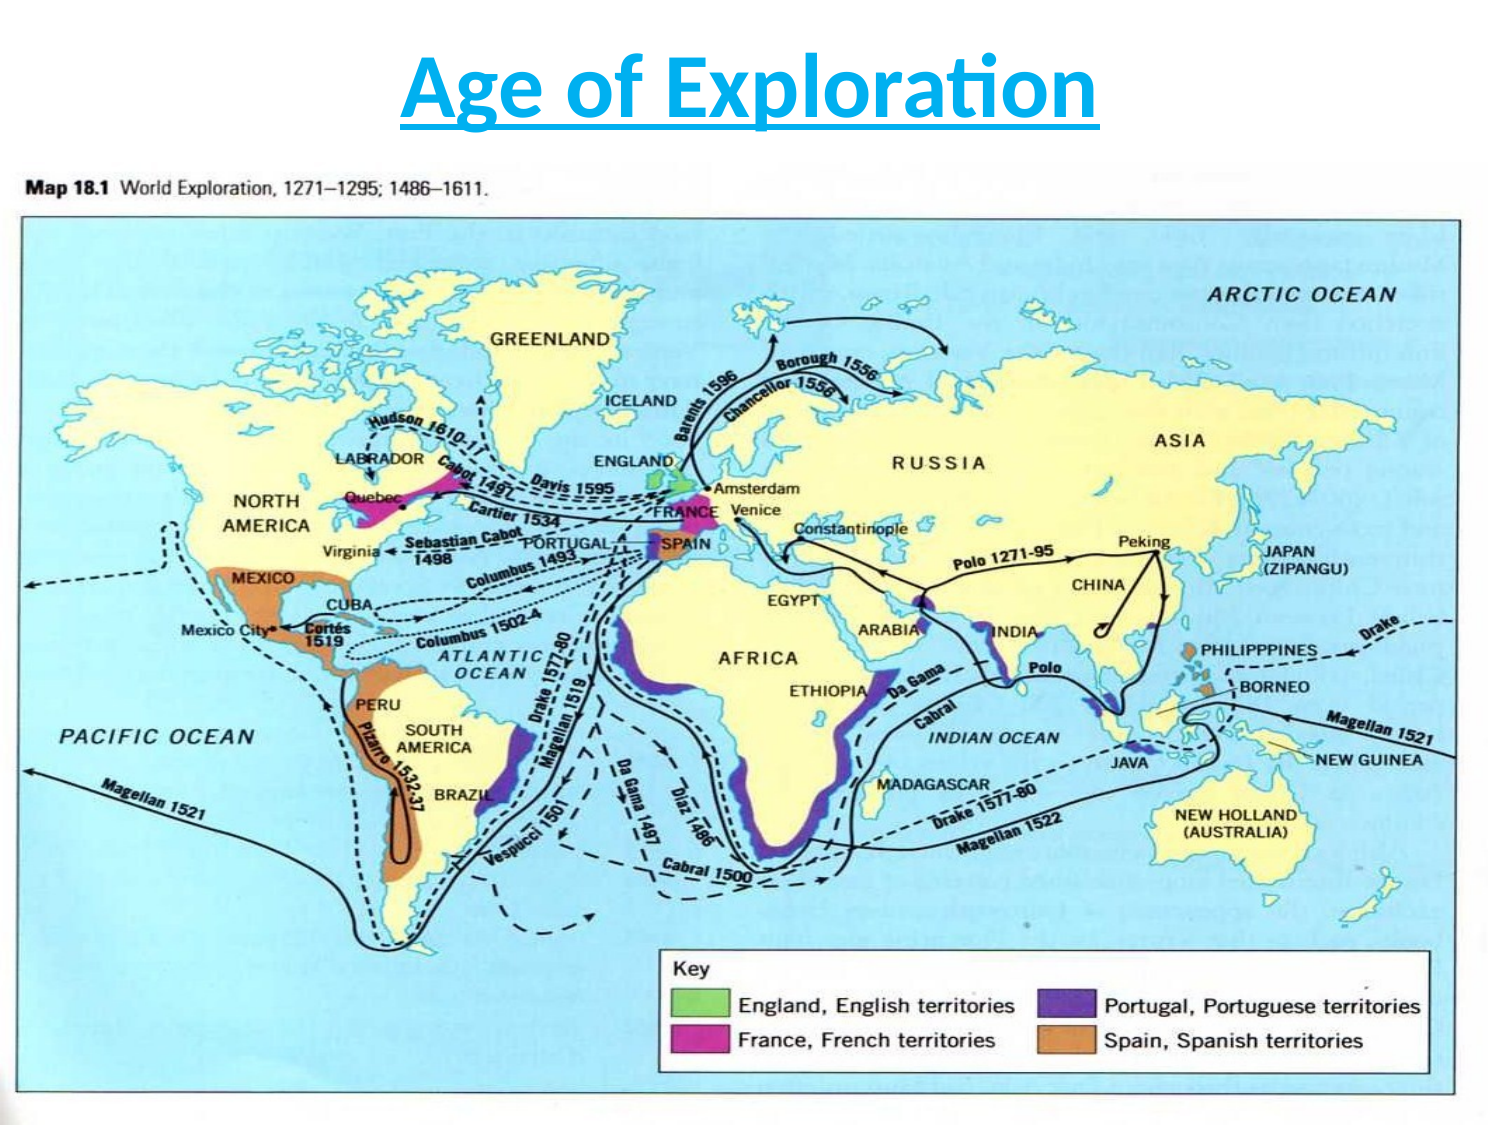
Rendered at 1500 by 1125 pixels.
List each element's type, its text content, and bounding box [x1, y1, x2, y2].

title Age of Exploration [75, 12, 1425, 150]
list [0, 162, 1488, 1125]
